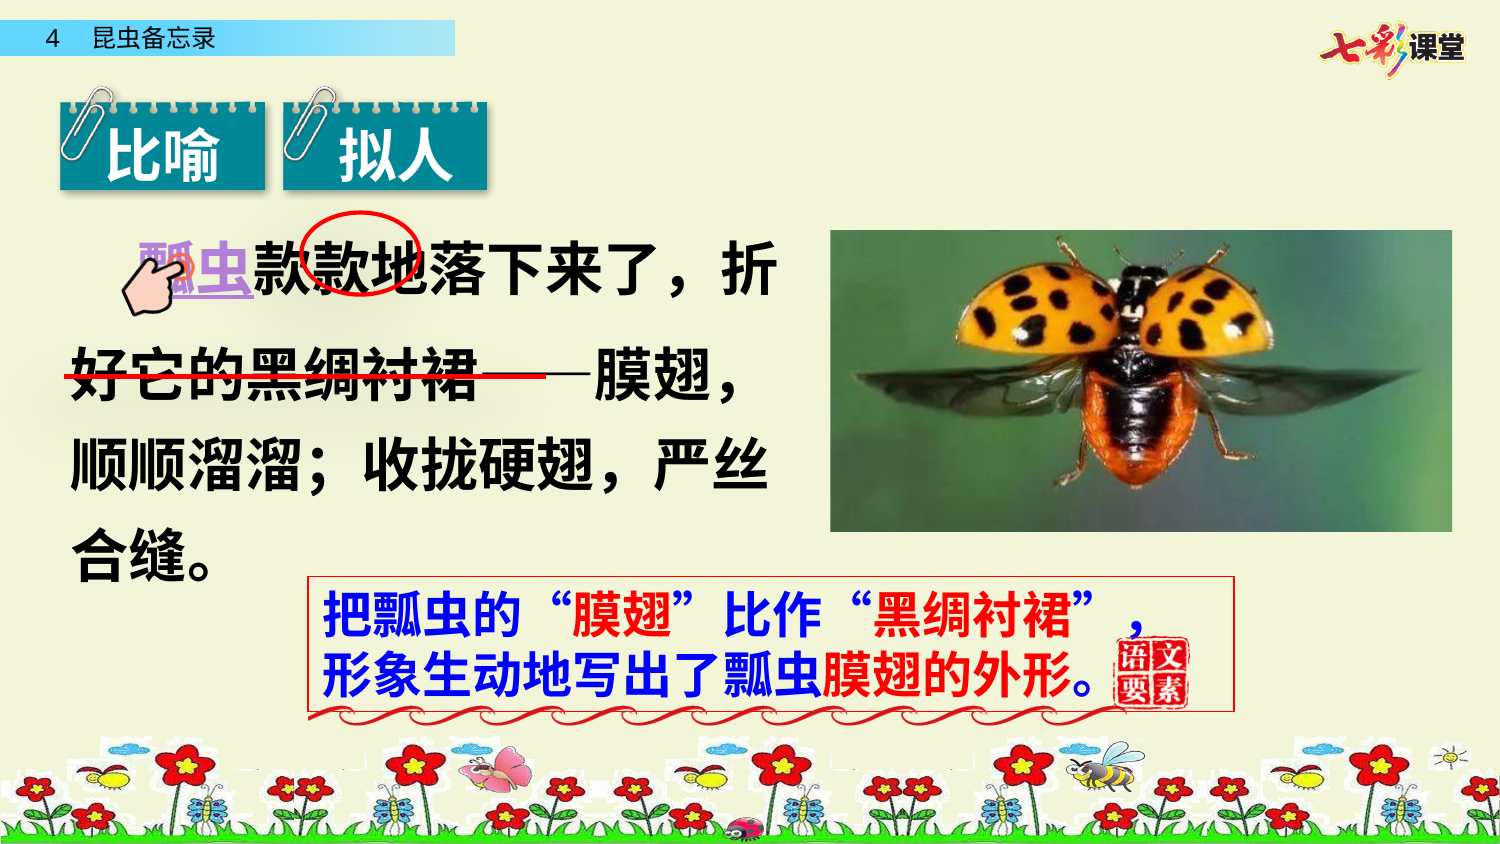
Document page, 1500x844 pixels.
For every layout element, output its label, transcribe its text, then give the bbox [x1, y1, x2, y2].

picture [58, 81, 265, 194]
picture [280, 81, 488, 194]
text_box 把瓢虫的“膜翅”比作“黑绸衬裙”，形象生动地写出了瓢虫膜翅的外形。 [308, 576, 1235, 712]
text_box 瓢虫款款地落下来了，折好它的黑绸衬裙——膜翅，顺顺溜溜；收拢硬翅，严丝合缝。 [55, 199, 831, 597]
picture [114, 242, 206, 323]
picture [0, 635, 1500, 844]
picture [830, 229, 1453, 533]
picture [1316, 20, 1468, 80]
text_box [299, 210, 422, 297]
